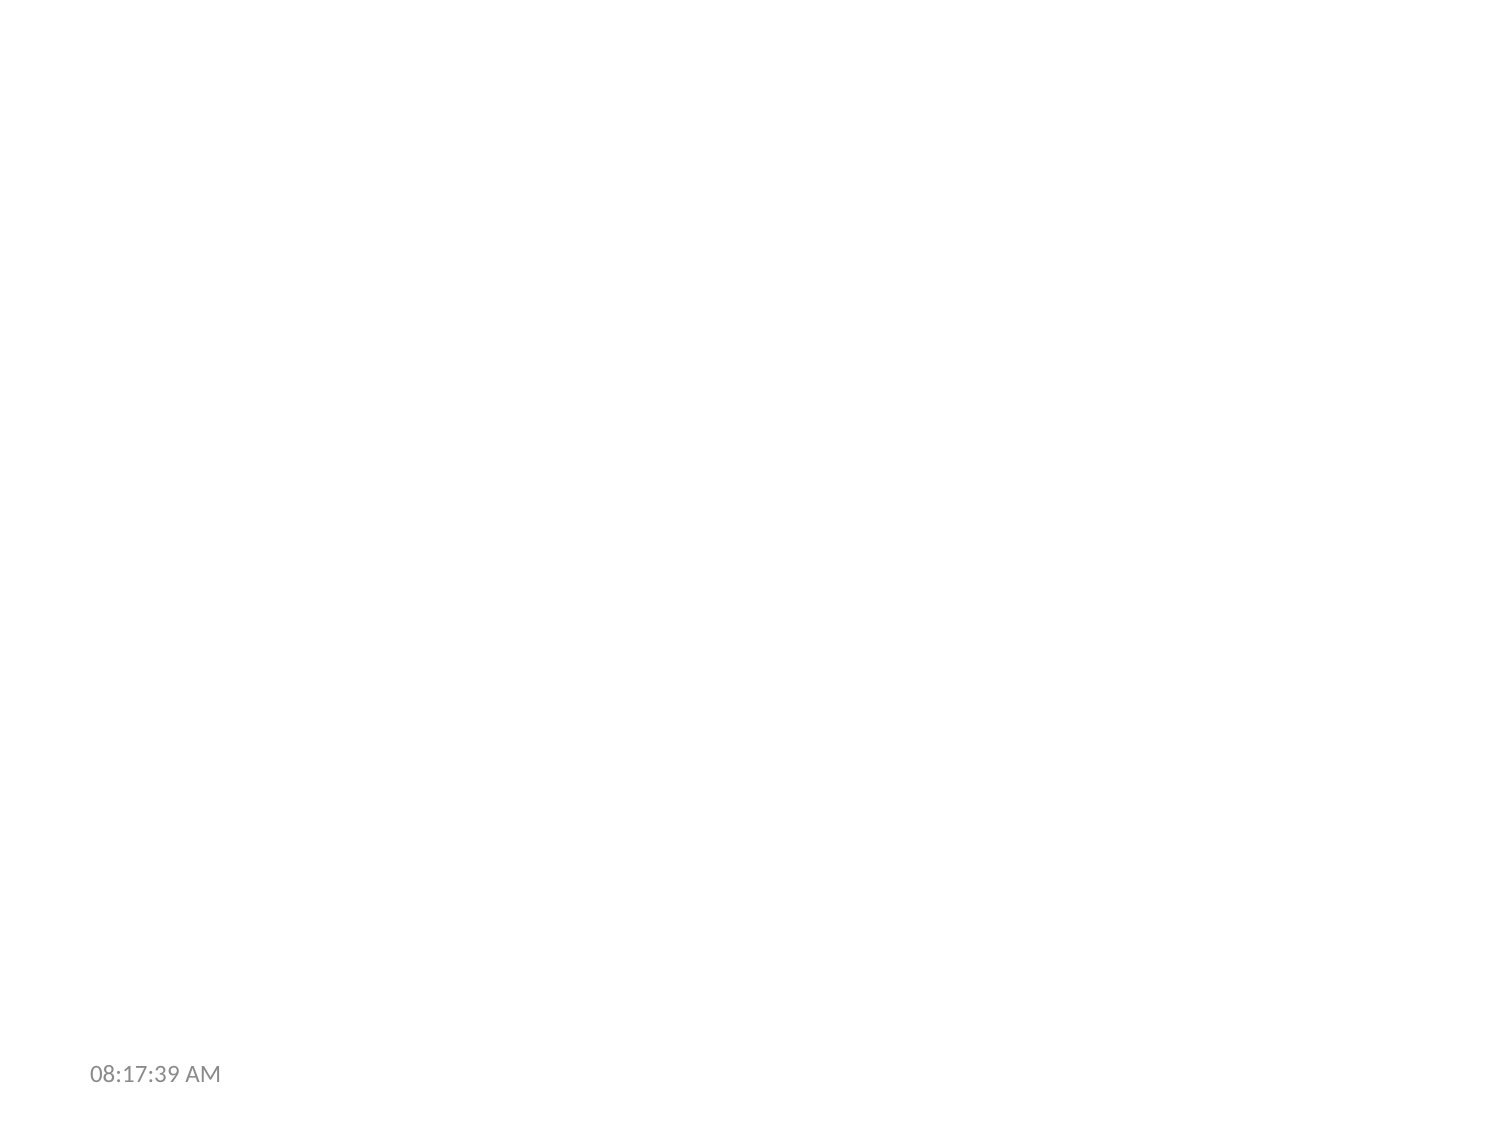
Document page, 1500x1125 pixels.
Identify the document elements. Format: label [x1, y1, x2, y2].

slide_number [75, 1042, 425, 1103]
